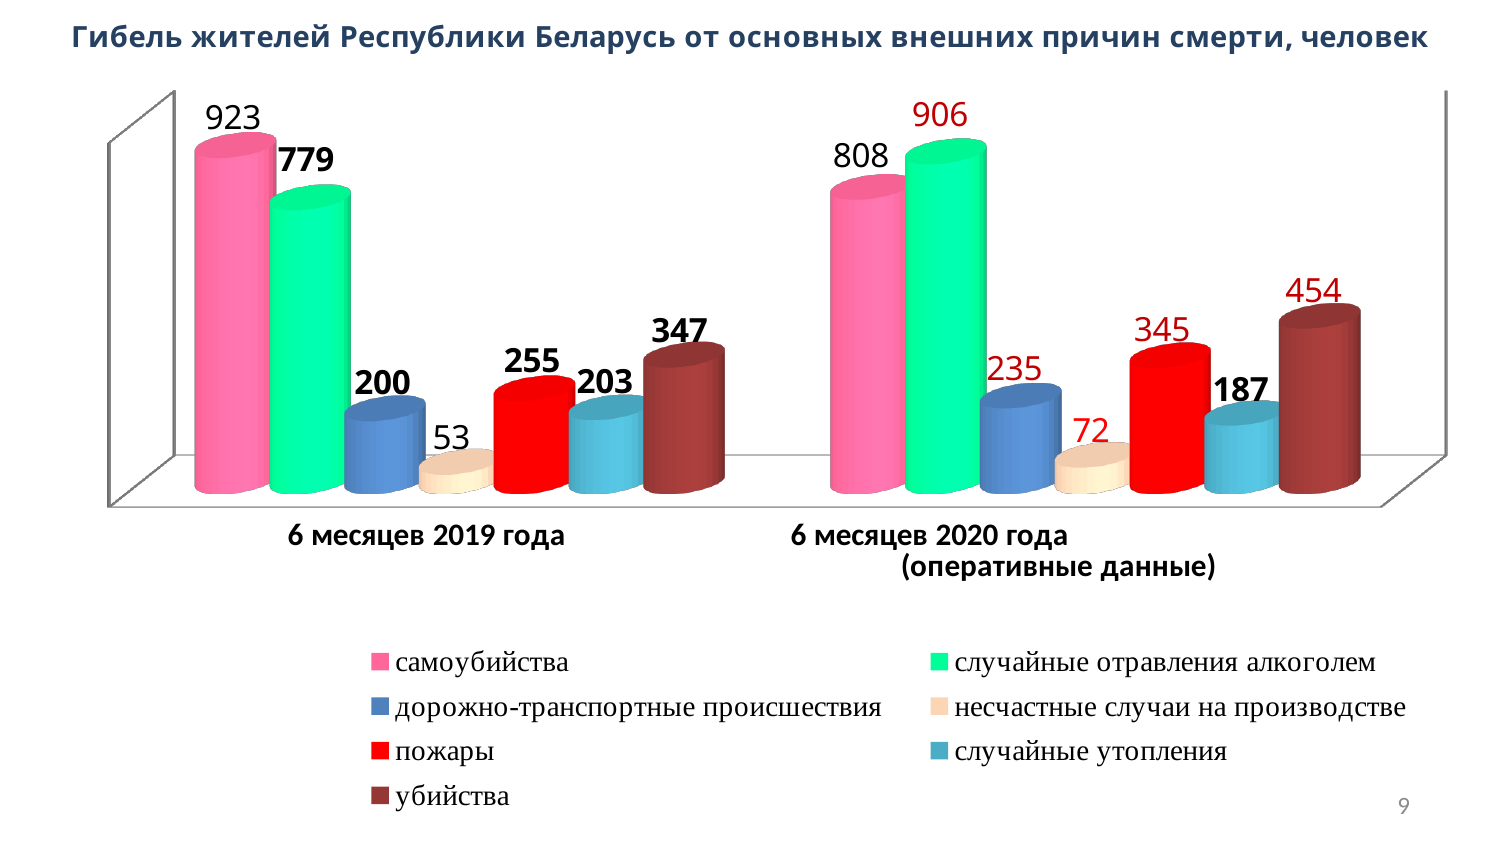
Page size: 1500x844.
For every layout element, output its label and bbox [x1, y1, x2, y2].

chart [1, 0, 1500, 844]
